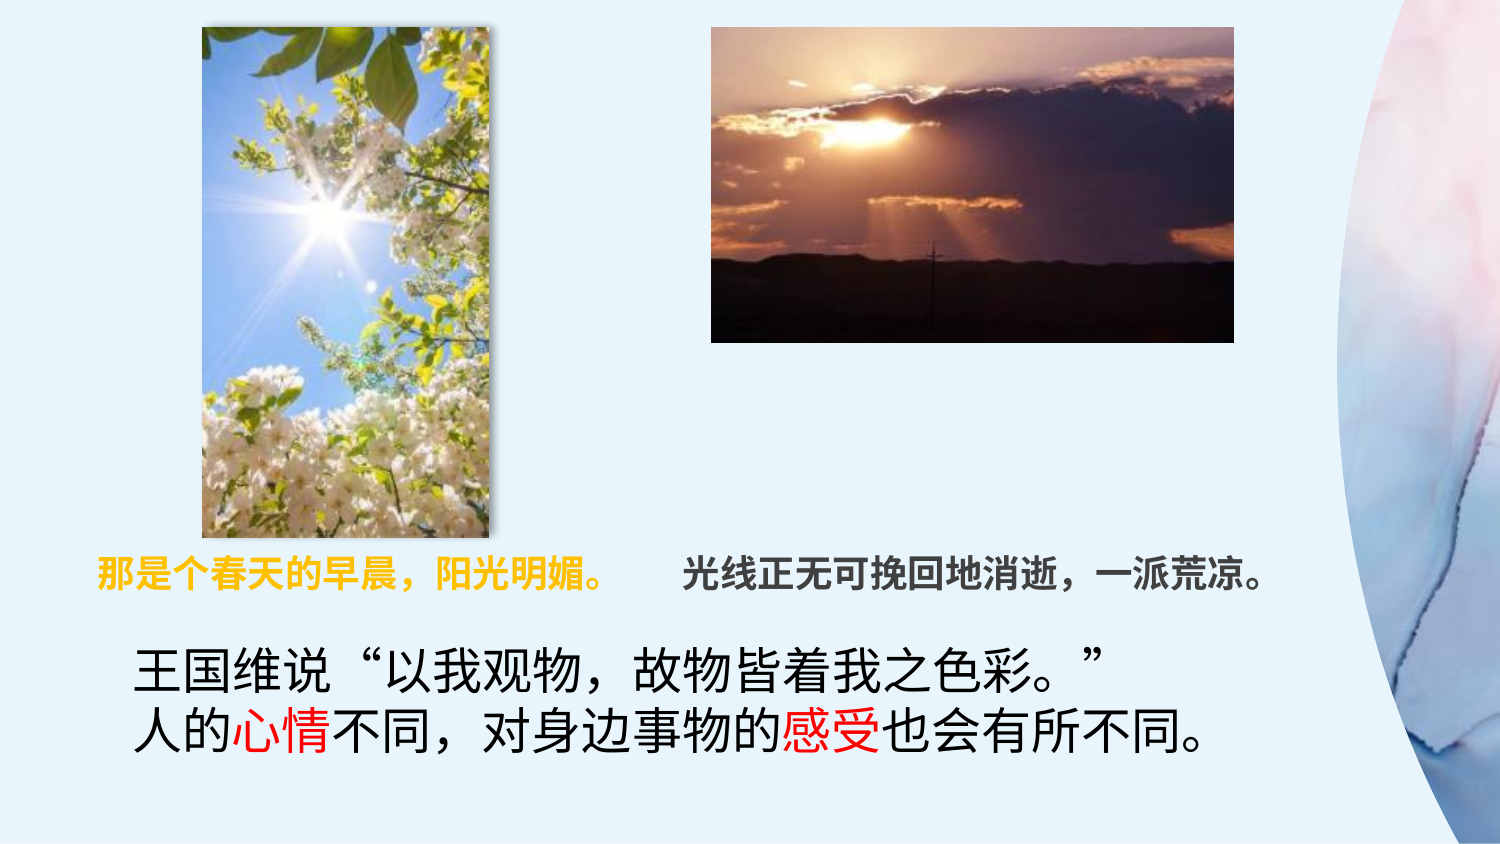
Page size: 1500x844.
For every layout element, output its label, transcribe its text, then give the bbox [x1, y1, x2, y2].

text_box 光线正无可挽回地消逝，一派荒凉。 [671, 544, 1274, 601]
picture [1337, 0, 1500, 844]
picture [202, 27, 489, 538]
text_box 王国维说“以我观物，故物皆着我之色彩。” 人的心情不同，对身边事物的感受也会有所不同。 [120, 633, 1197, 765]
picture [711, 27, 1234, 343]
text_box [0, 0, 1337, 844]
text_box 那是个春天的早晨，阳光明媚。 [86, 544, 605, 601]
